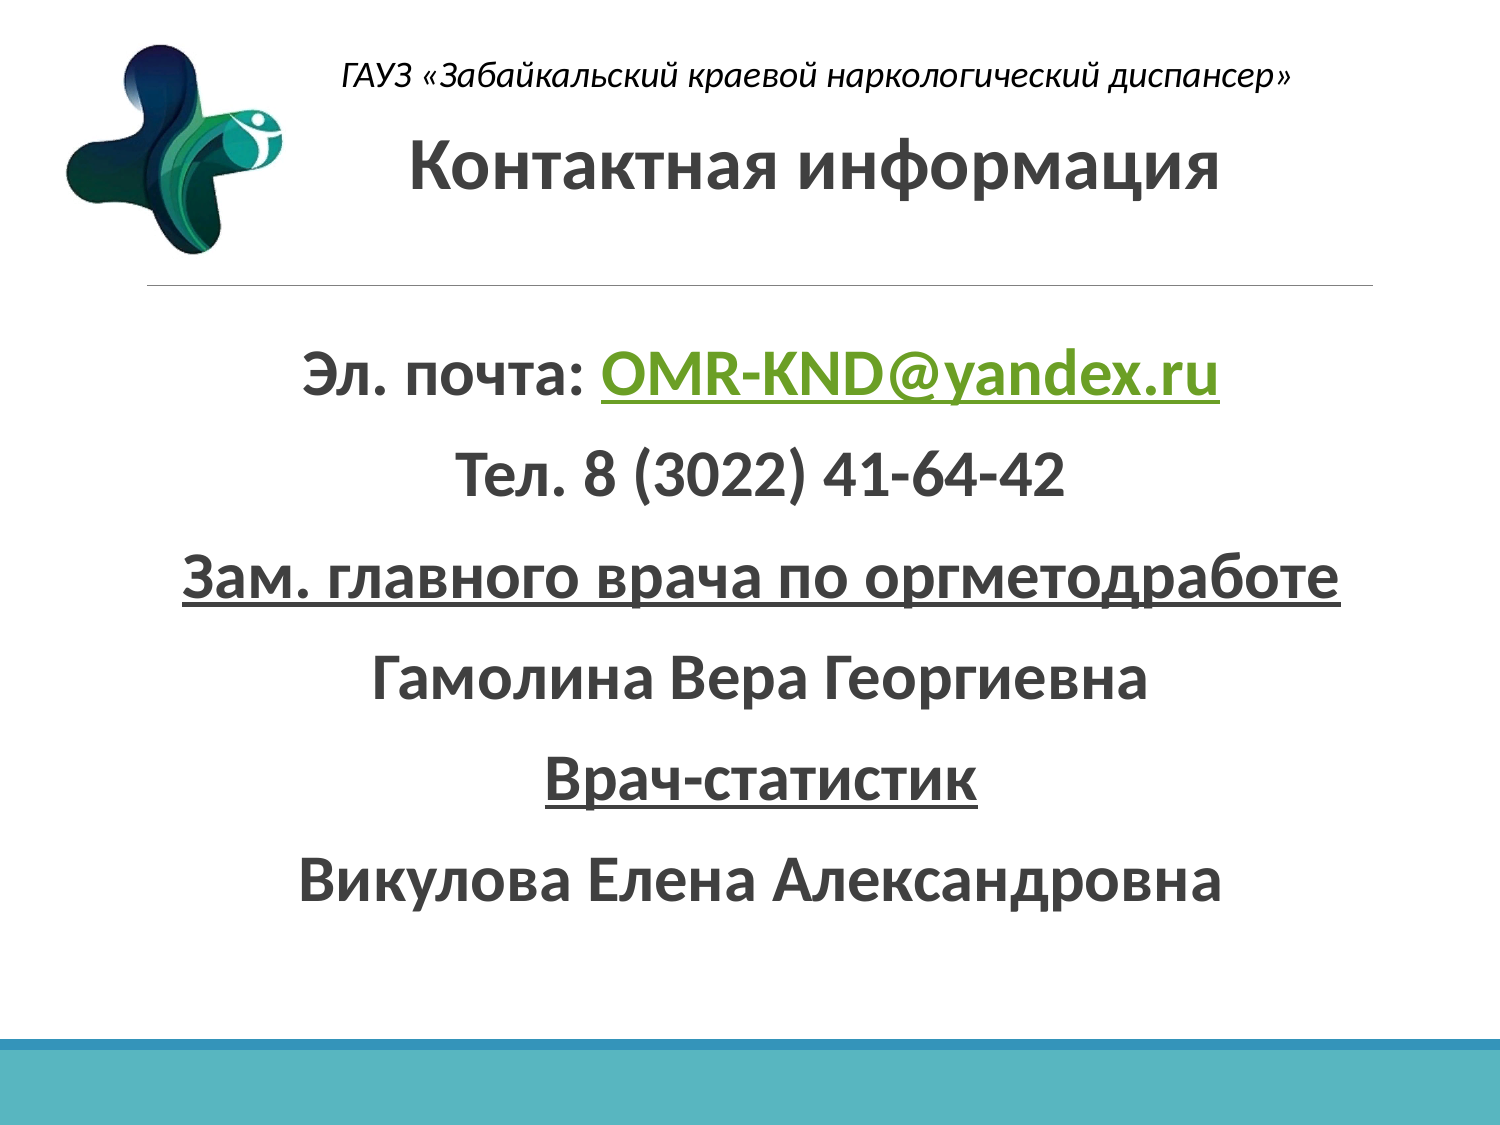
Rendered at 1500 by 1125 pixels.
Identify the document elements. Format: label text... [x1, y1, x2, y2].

picture [40, 18, 307, 285]
text_box ГАУЗ «Забайкальский краевой наркологический диспансер» [325, 42, 1310, 103]
list Контактная информация Эл. почта: OMR-KND@yandex.ru Тел. 8 (3022) 41-64-42 Зам. главного врача по оргметодработе Гамолина Вера Георгиевна Врач-статистик Викулова Елена Александровна [135, 90, 1373, 963]
